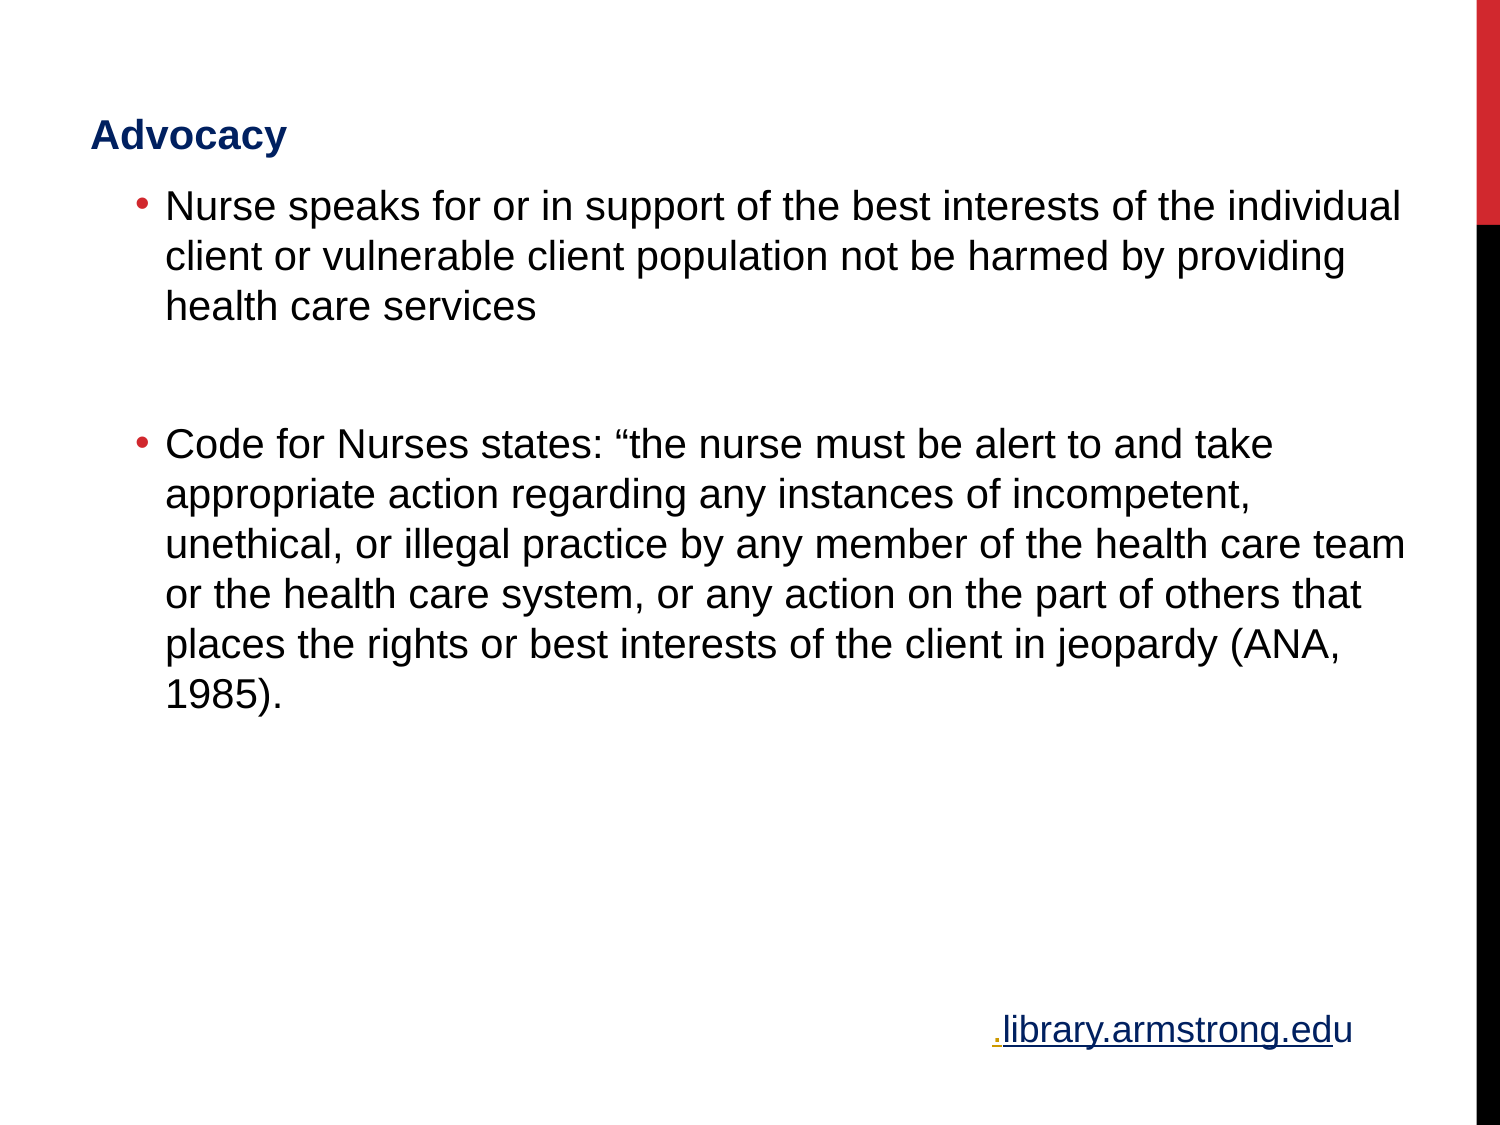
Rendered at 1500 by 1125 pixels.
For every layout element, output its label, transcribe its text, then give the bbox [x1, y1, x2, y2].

text_box .library.armstrong.edu [977, 998, 1369, 1058]
list Advocacy Nurse speaks for or in support of the best interests of the individual client or vulnerable client population not be harmed by providing health care services Code for Nurses states: “the nurse must be alert to and take appropriate action regarding any instances of incompetent, unethical, or illegal practice by any member of the health care team or the health care system, or any action on the part of others that places the rights or best interests of the client in jeopardy (ANA, 1985). [75, 99, 1425, 1005]
